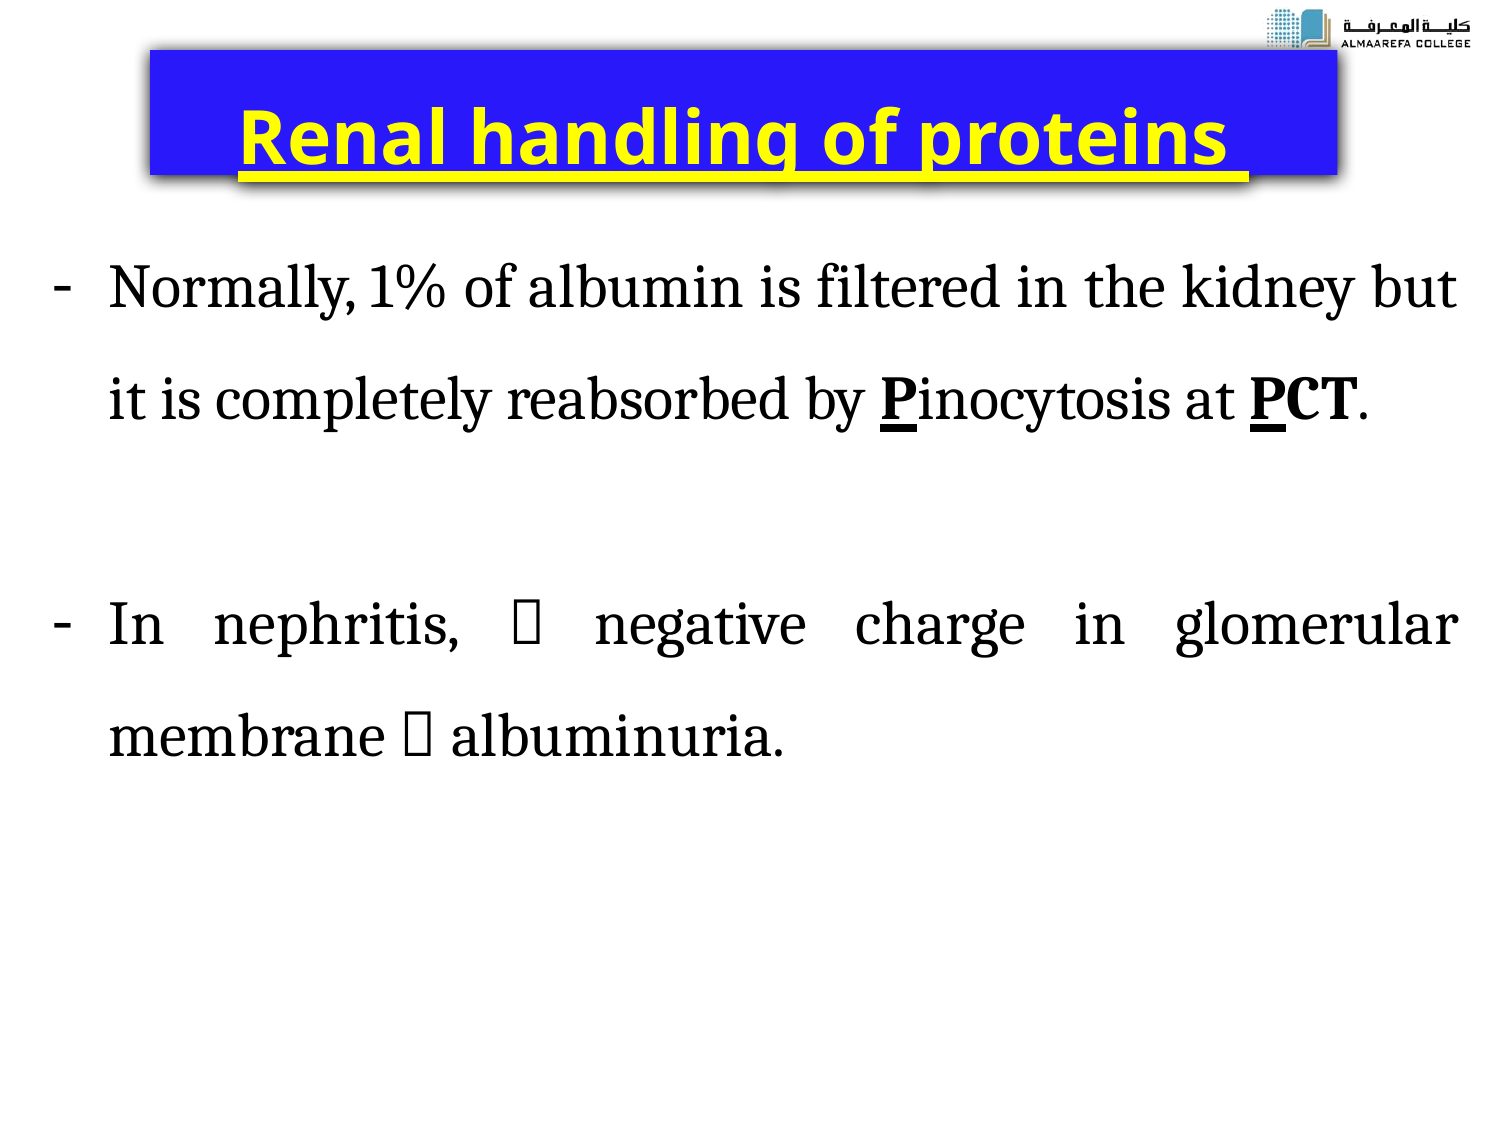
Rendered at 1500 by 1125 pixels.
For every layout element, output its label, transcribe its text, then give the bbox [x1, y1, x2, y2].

list Normally, 1% of albumin is filtered in the kidney but it is completely reabsorbed by Pinocytosis at PCT. In nephritis,  negative charge in glomerular membrane  albuminuria. [37, 200, 1475, 1125]
title Renal handling of proteins [150, 50, 1338, 175]
picture [1262, 0, 1475, 65]
